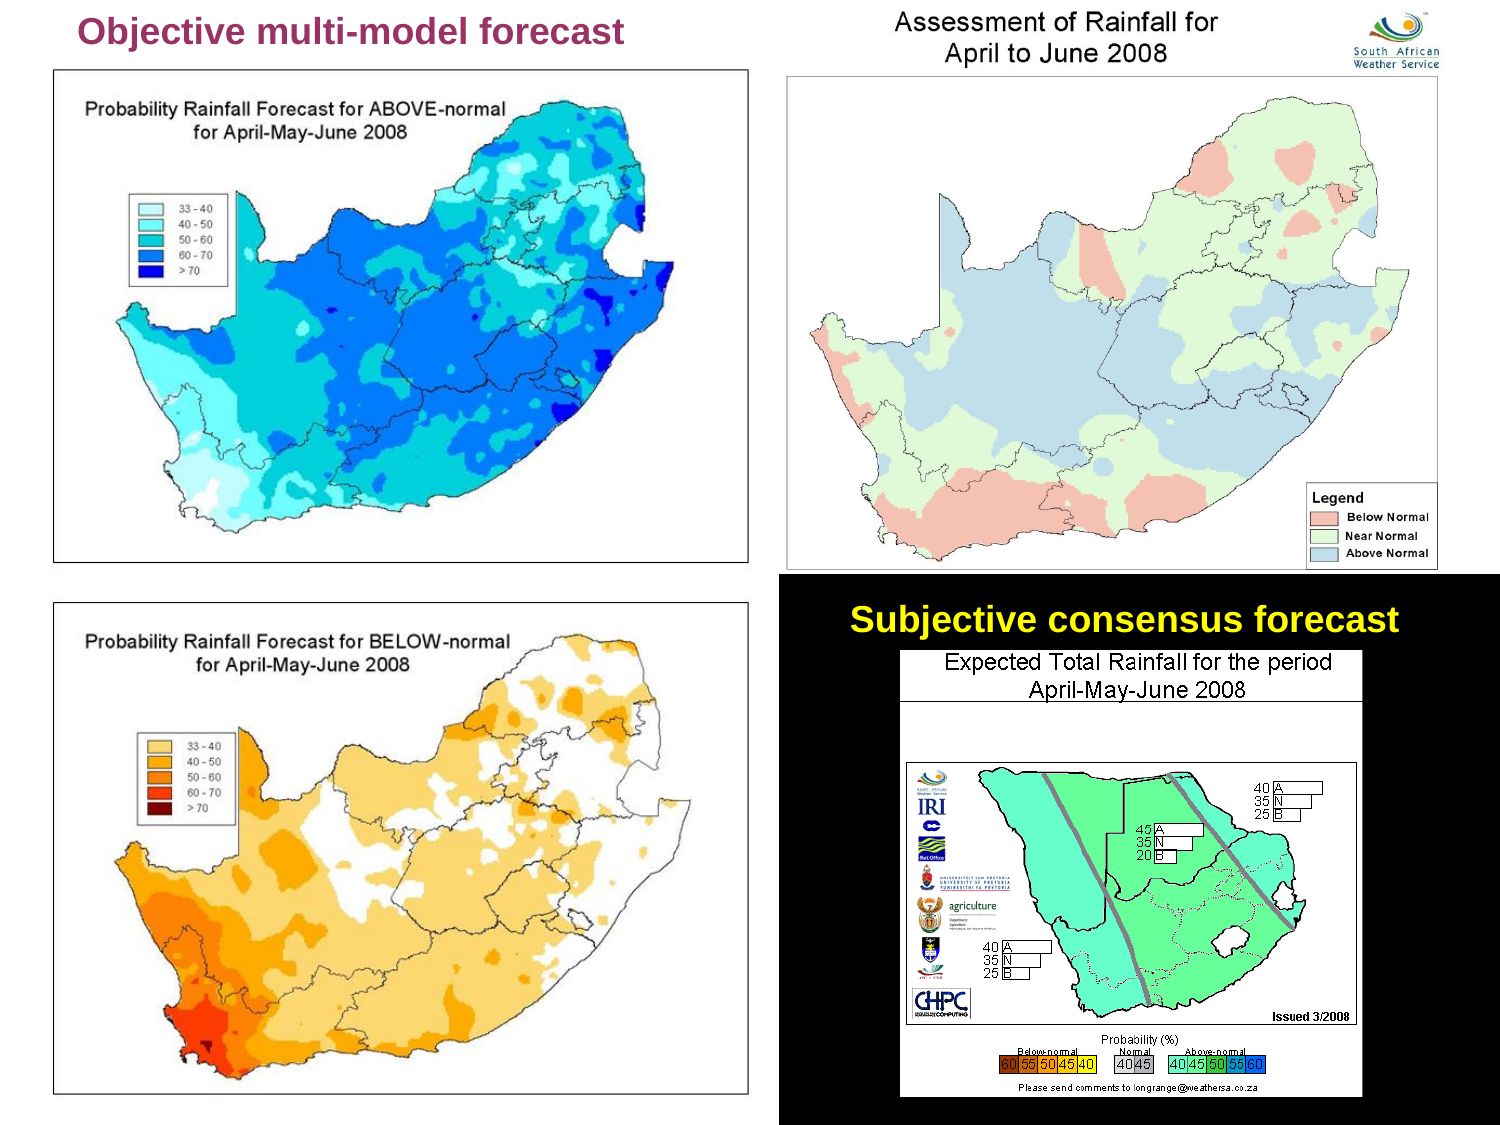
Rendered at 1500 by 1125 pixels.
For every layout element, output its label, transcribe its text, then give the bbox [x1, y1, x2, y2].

picture [0, 0, 1500, 1125]
text_box Subjective consensus forecast [787, 587, 1463, 648]
picture [899, 649, 1363, 1097]
